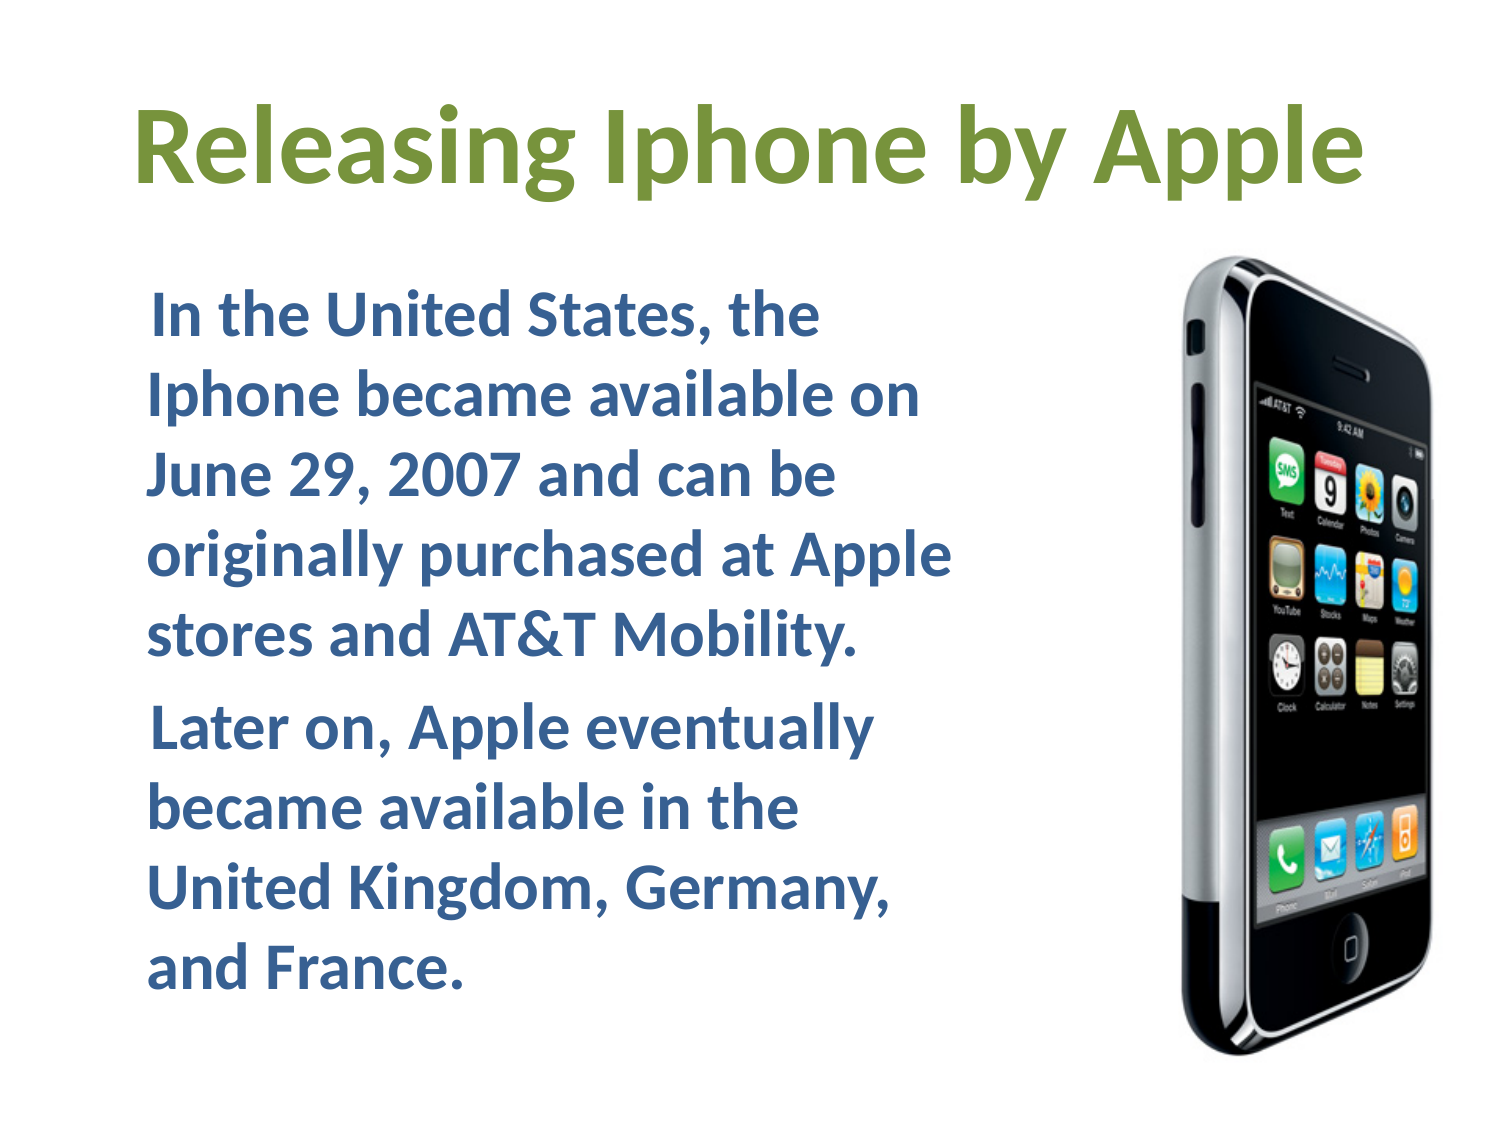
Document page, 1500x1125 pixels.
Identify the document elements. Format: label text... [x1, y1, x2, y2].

picture [1066, 187, 1500, 1125]
title Releasing Iphone by Apple [75, 45, 1425, 233]
list In the United States, the Iphone became available on June 29, 2007 and can be originally purchased at Apple stores and AT&T Mobility. Later on, Apple eventually became available in the United Kingdom, Germany, and France. [75, 262, 997, 1005]
